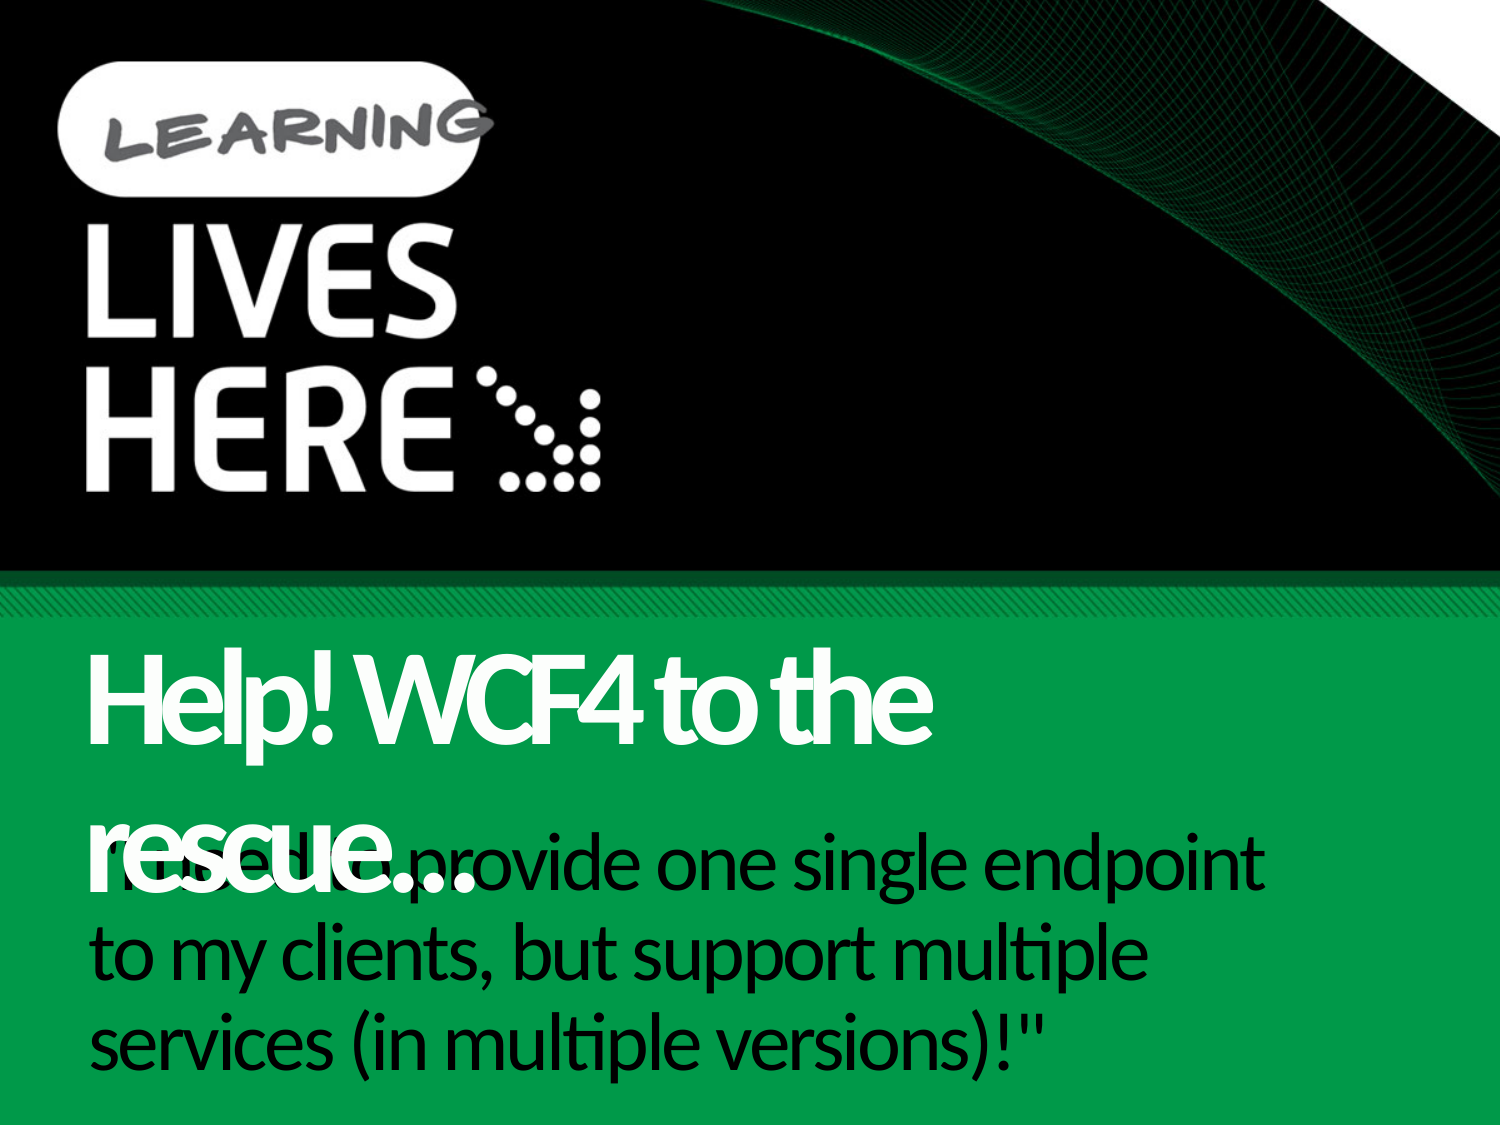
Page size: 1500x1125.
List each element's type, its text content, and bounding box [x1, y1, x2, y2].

picture [0, 0, 1500, 1125]
title "I need to provide one single endpoint to my clients, but support multiple services (in multiple versions)!" [88, 818, 1344, 943]
list Help! WCF4 to the rescue… [83, 625, 1344, 800]
